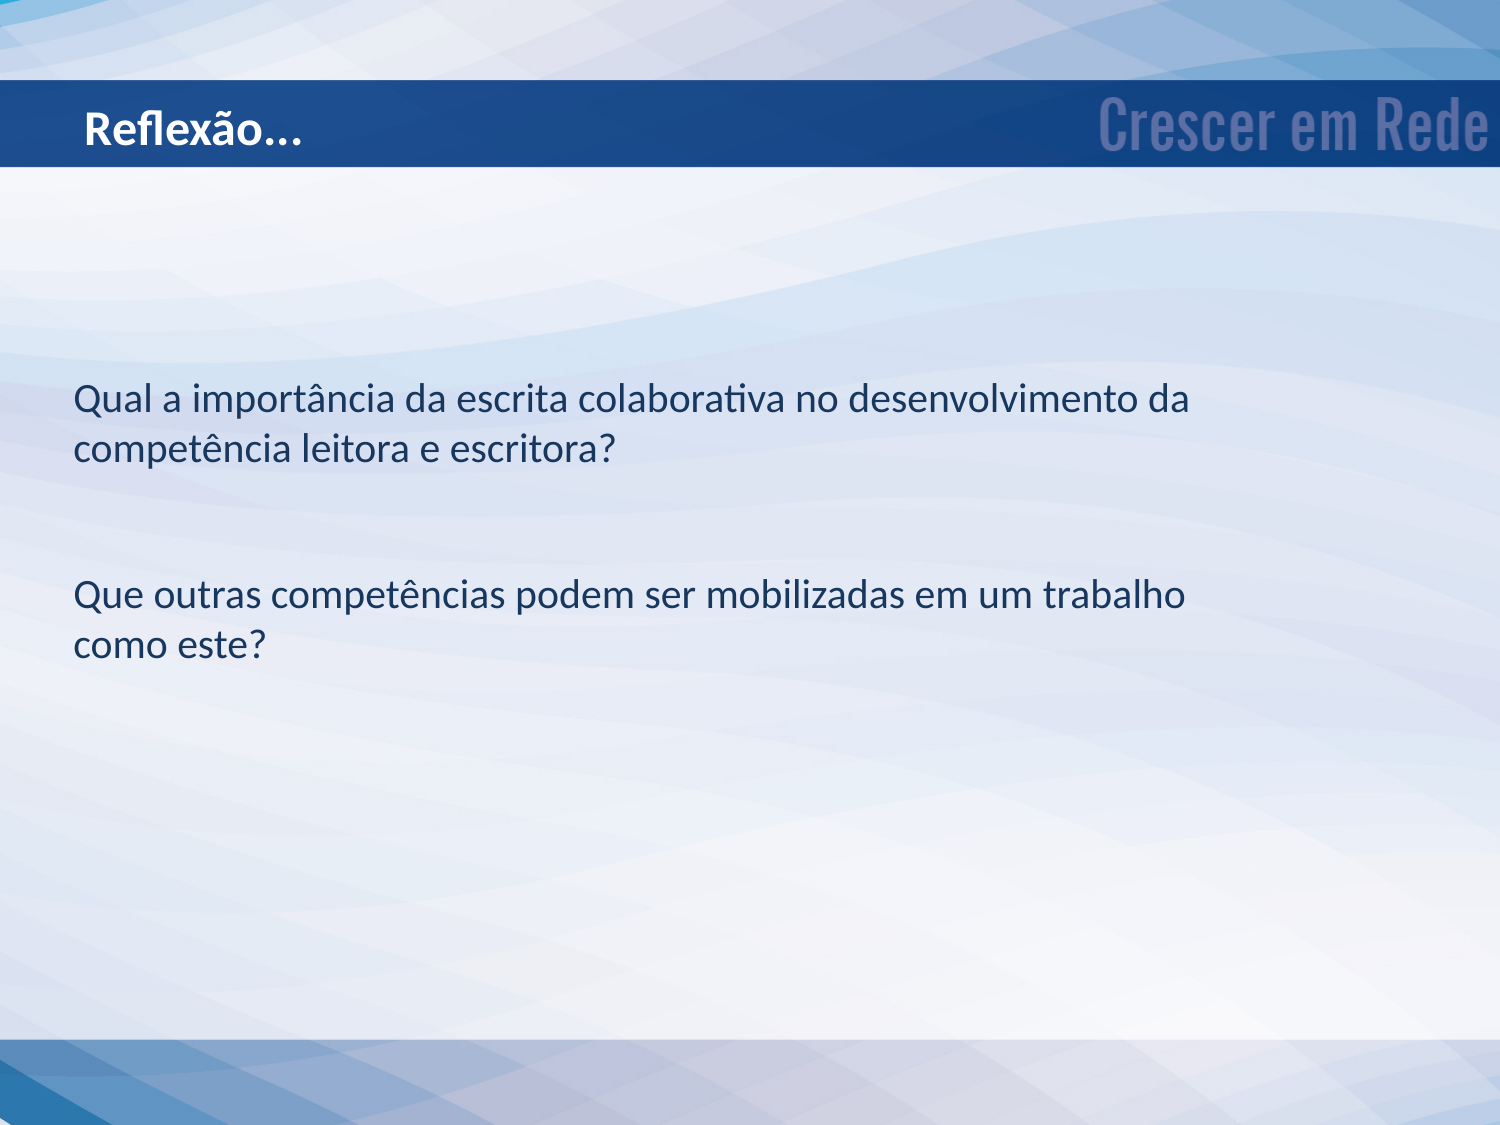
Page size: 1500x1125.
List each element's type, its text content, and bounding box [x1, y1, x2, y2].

text_box Reflexão... [70, 88, 1430, 163]
text_box Qual a importância da escrita colaborativa no desenvolvimento da competência leitora e escritora? Que outras competências podem ser mobilizadas em um trabalho como este? [58, 363, 1207, 674]
picture [0, 0, 1500, 1125]
